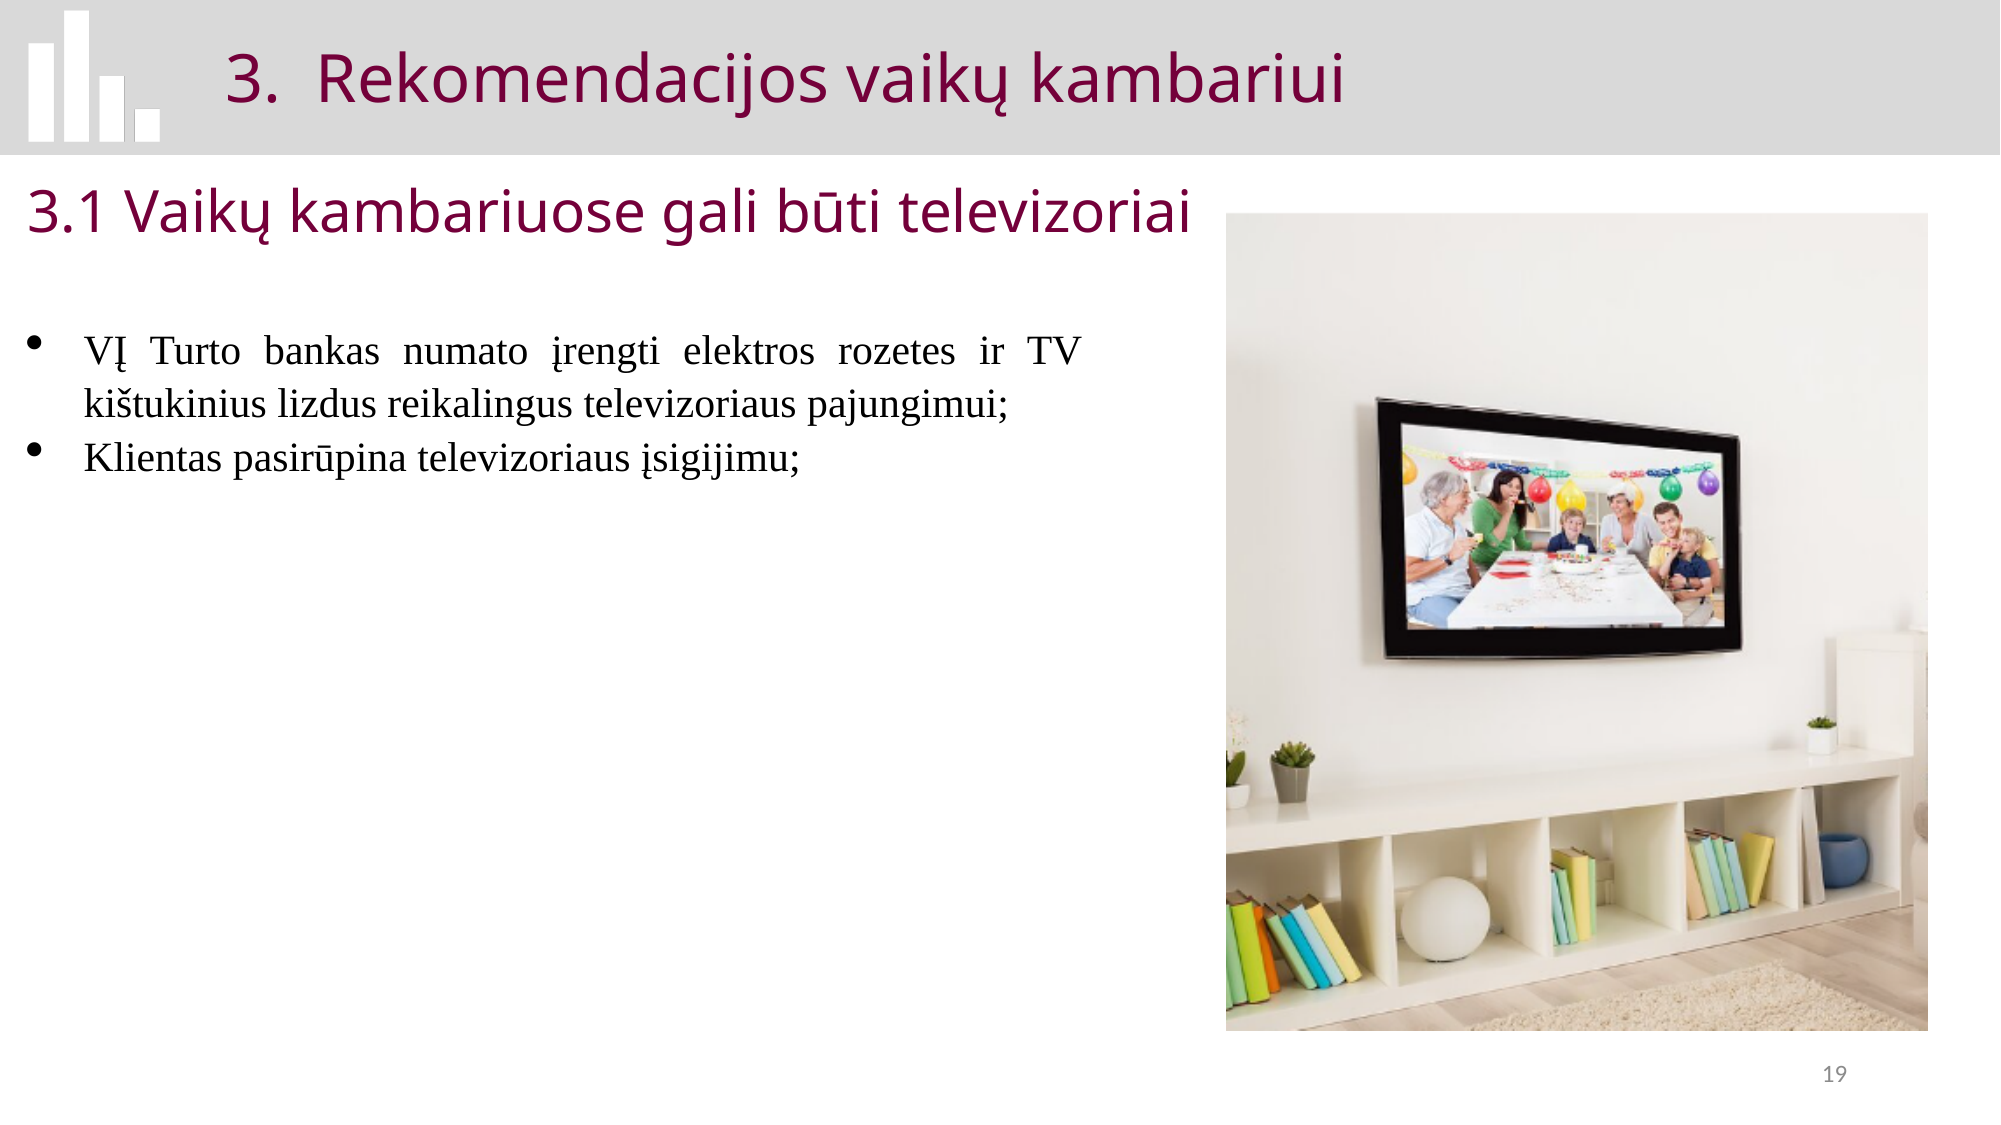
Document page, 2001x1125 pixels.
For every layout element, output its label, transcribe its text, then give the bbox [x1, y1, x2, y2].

slide_number 19 [1412, 1042, 1863, 1103]
picture [28, 10, 160, 142]
text_box [0, 0, 2000, 155]
text_box 3. Rekomendacijos vaikų kambariui [210, 11, 1881, 123]
text_box 3.1 Vaikų kambariuose gali būti televizoriai [12, 170, 1988, 252]
text_box VĮ Turto bankas numato įrengti elektros rozetes ir TV kištukinius lizdus reikalingus televizoriaus pajungimui; Klientas pasirūpina televizoriaus įsigijimu; [12, 311, 1098, 487]
picture [1226, 210, 1928, 1031]
